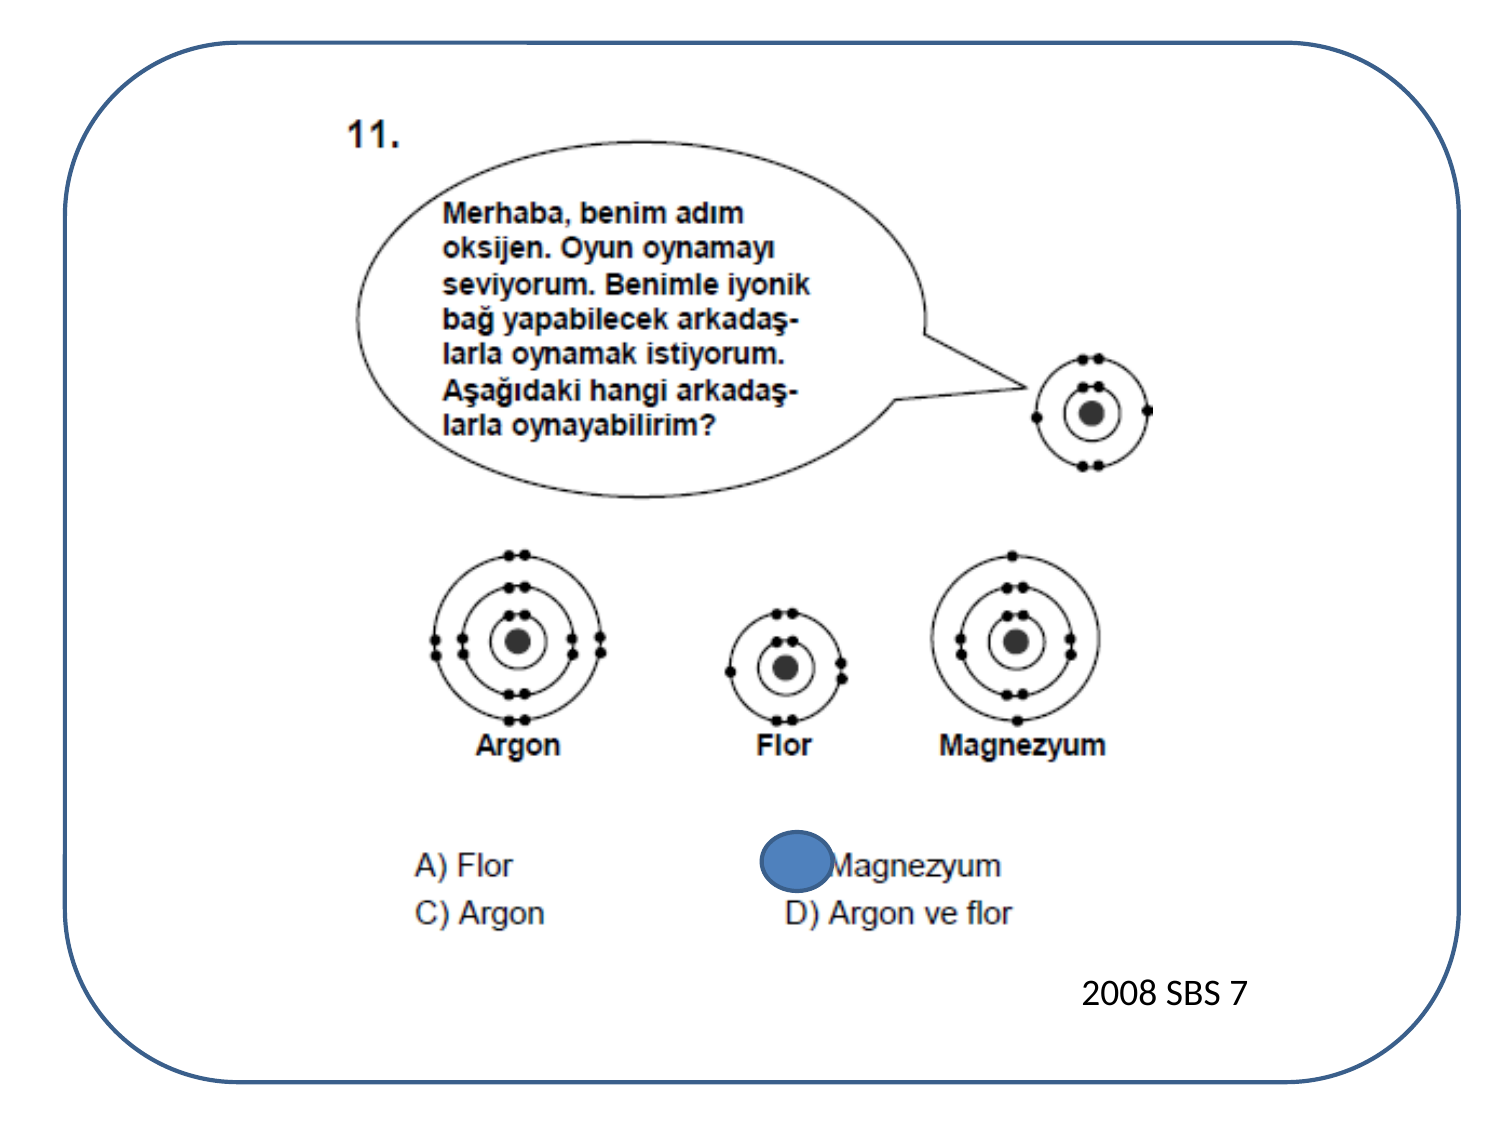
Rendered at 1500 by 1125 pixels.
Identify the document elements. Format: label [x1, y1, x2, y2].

text_box [62, 40, 1461, 1085]
picture [339, 105, 1153, 968]
